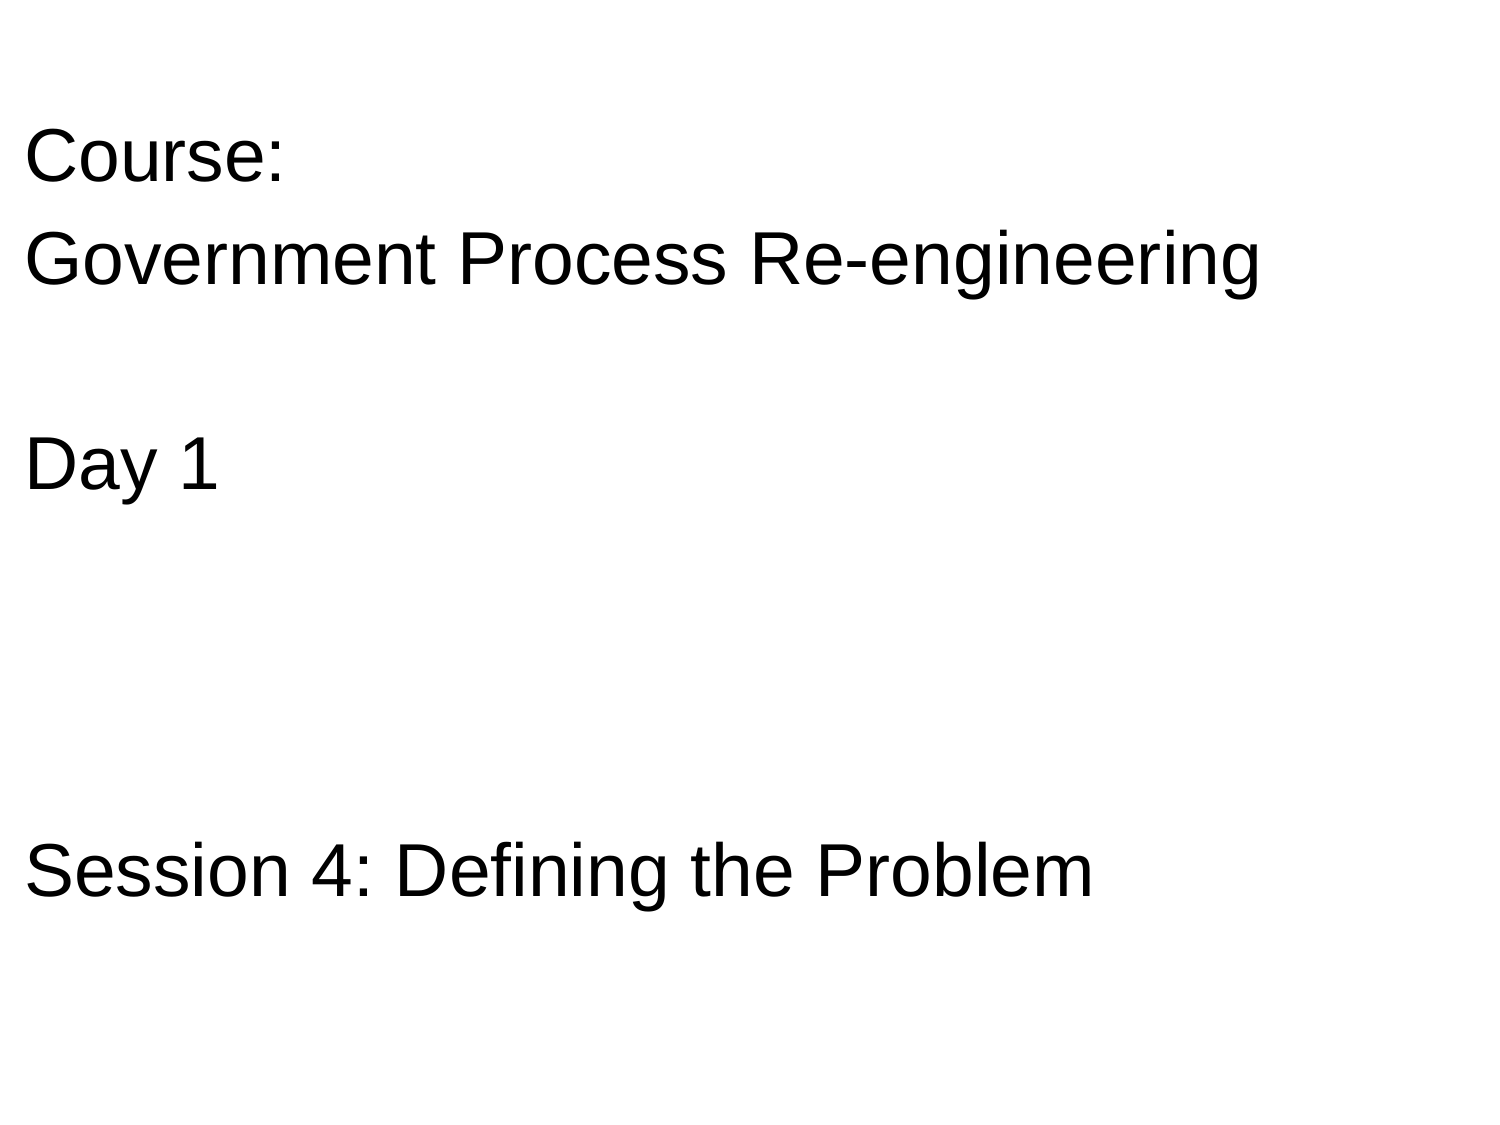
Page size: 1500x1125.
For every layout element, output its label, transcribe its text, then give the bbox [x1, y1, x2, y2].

text_box Session 4: Defining the Problem [13, 821, 1471, 912]
text_box Course: Government Process Re-engineering Day 1 [13, 106, 1500, 505]
